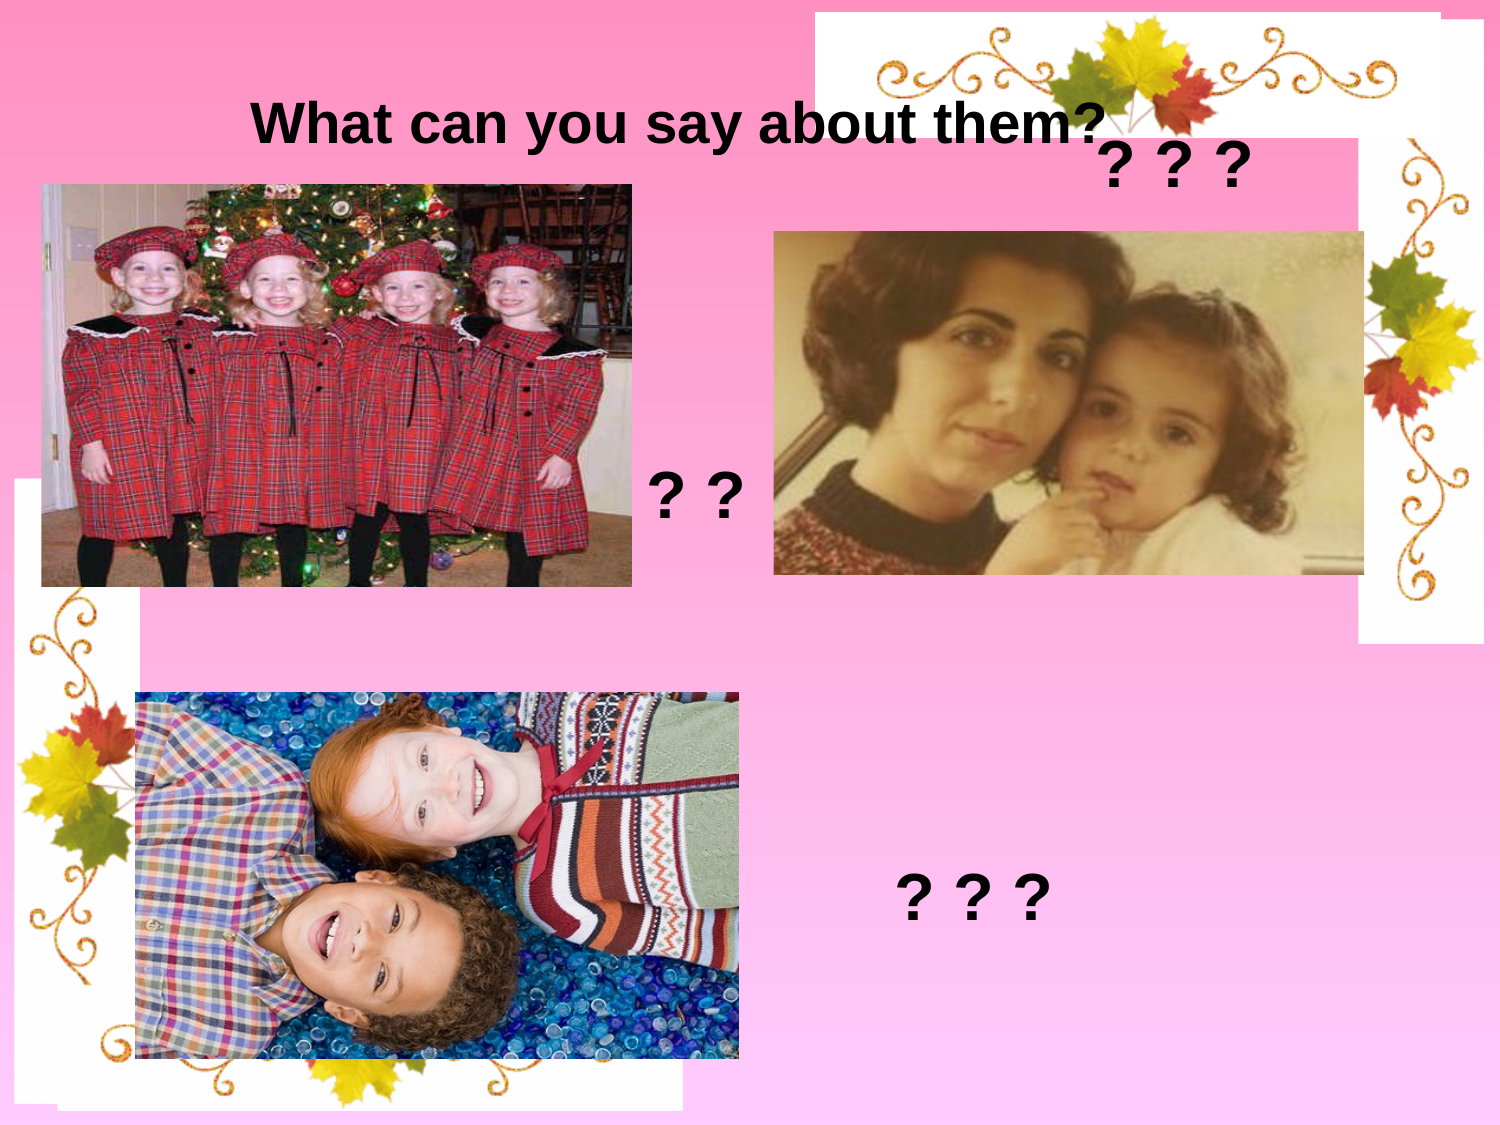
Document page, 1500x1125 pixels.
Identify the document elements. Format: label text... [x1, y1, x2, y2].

picture [773, 12, 1483, 643]
text_box ? ? ? [638, 444, 762, 539]
text_box ? ? ? [879, 845, 1140, 941]
text_box What can you say about them? [235, 78, 1124, 163]
text_box ? ? ? [1080, 113, 1365, 209]
picture [15, 184, 739, 1110]
